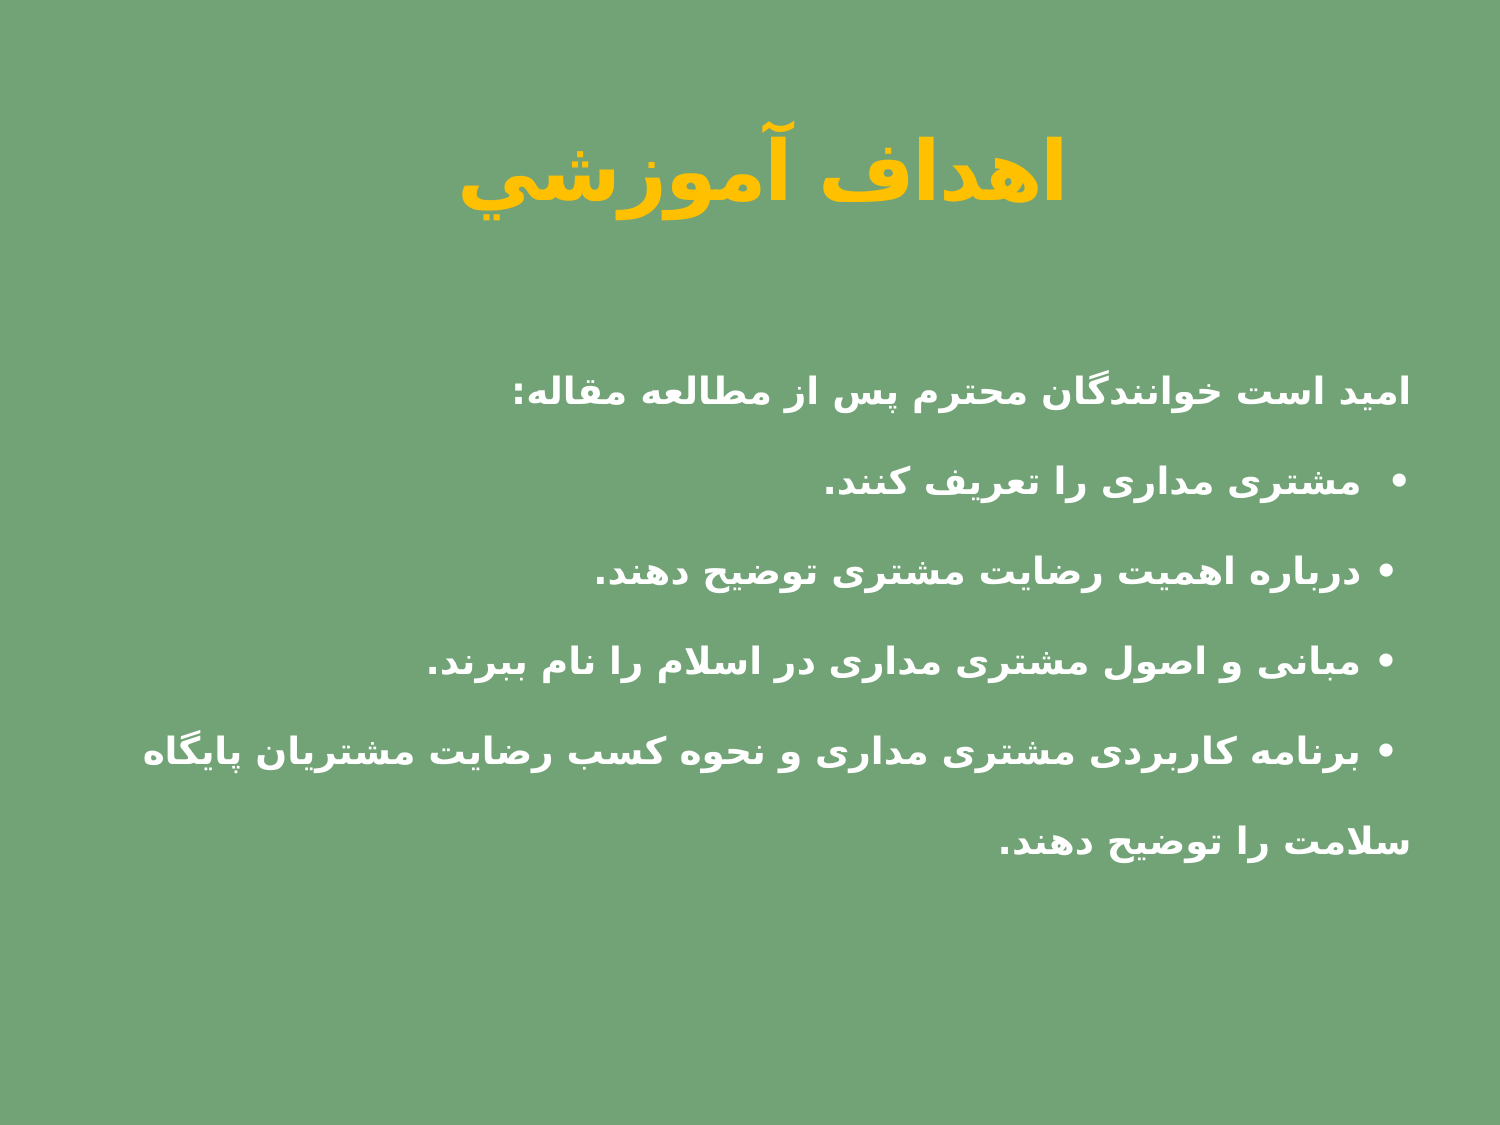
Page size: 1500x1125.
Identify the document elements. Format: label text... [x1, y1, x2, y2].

title اهداف آموزشي [74, 24, 1425, 225]
list اميد است خوانندگان محترم پس از مطالعه مقاله: • مشتری مداری را تعریف کنند. • درباره اهميت رضایت مشتری توضيح دهند. • مبانی و اصول مشتری مداری در اسلام را نام ببرند. • برنامه کاربردی مشتری مداری و نحوه کسب رضایت مشتریان پایگاه سلامت را توضيح دهند. [76, 314, 1427, 911]
